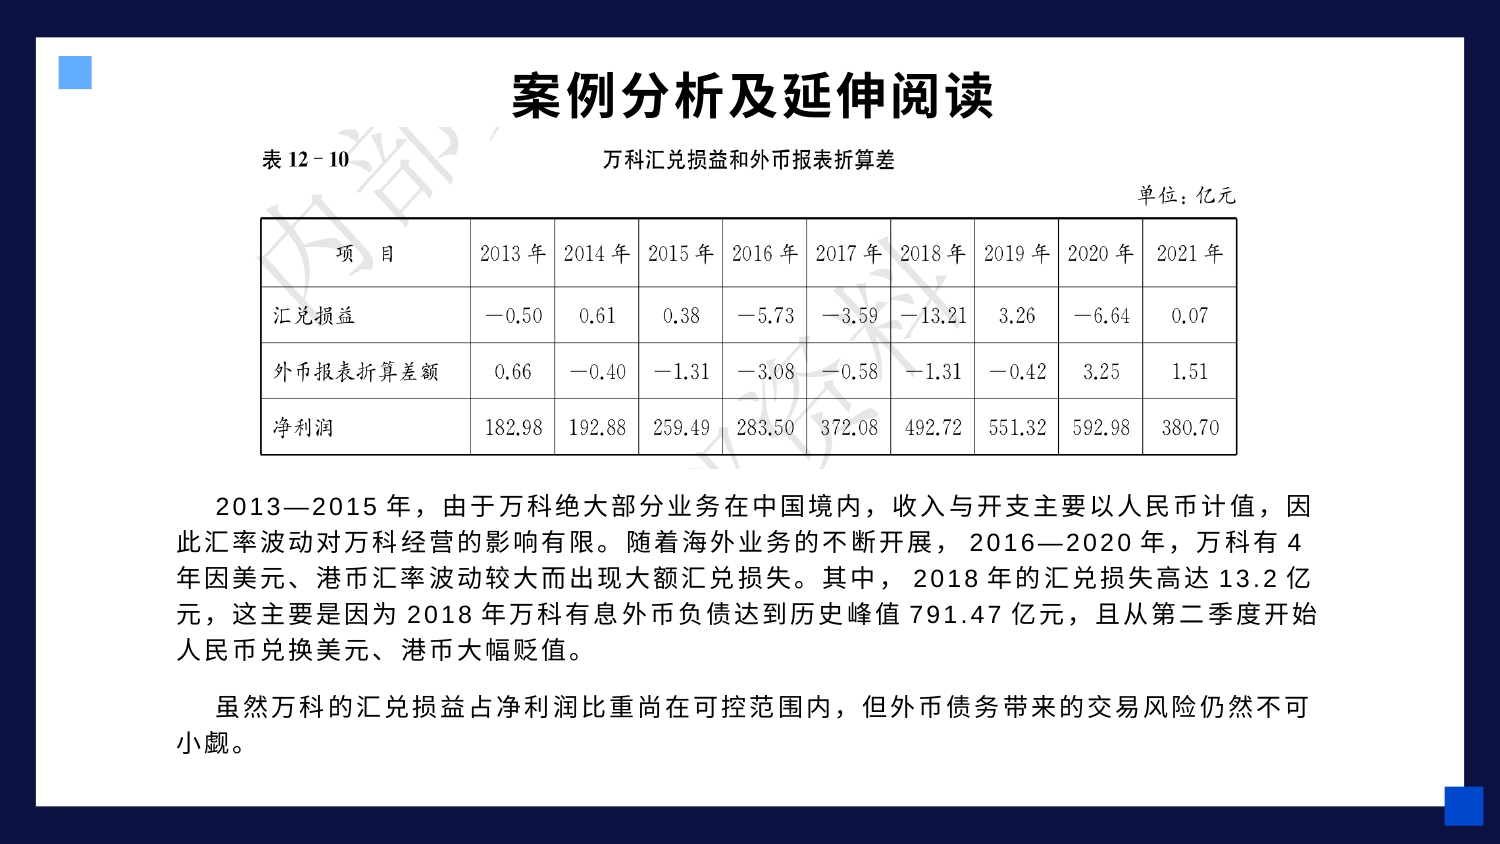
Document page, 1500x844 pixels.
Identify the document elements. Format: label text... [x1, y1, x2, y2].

title 案例分析及延伸阅读 [159, 43, 1344, 133]
picture [242, 127, 1264, 469]
list 2013—2015年，由于万科绝大部分业务在中国境内，收入与开支主要以人民币计值，因此汇率波动对万科经营的影响有限。随着海外业务的不断开展，2016—2020年，万科有4年因美元、港币汇率波动较大而出现大额汇兑损失。其中，2018年的汇兑损失高达13.2亿元，这主要是因为2018年万科有息外币负债达到历史峰值791.47亿元，且从第二季度开始人民币兑换美元、港币大幅贬值。 虽然万科的汇兑损益占净利润比重尚在可控范围内，但外币债务带来的交易风险仍然不可小觑。 [159, 150, 1344, 765]
